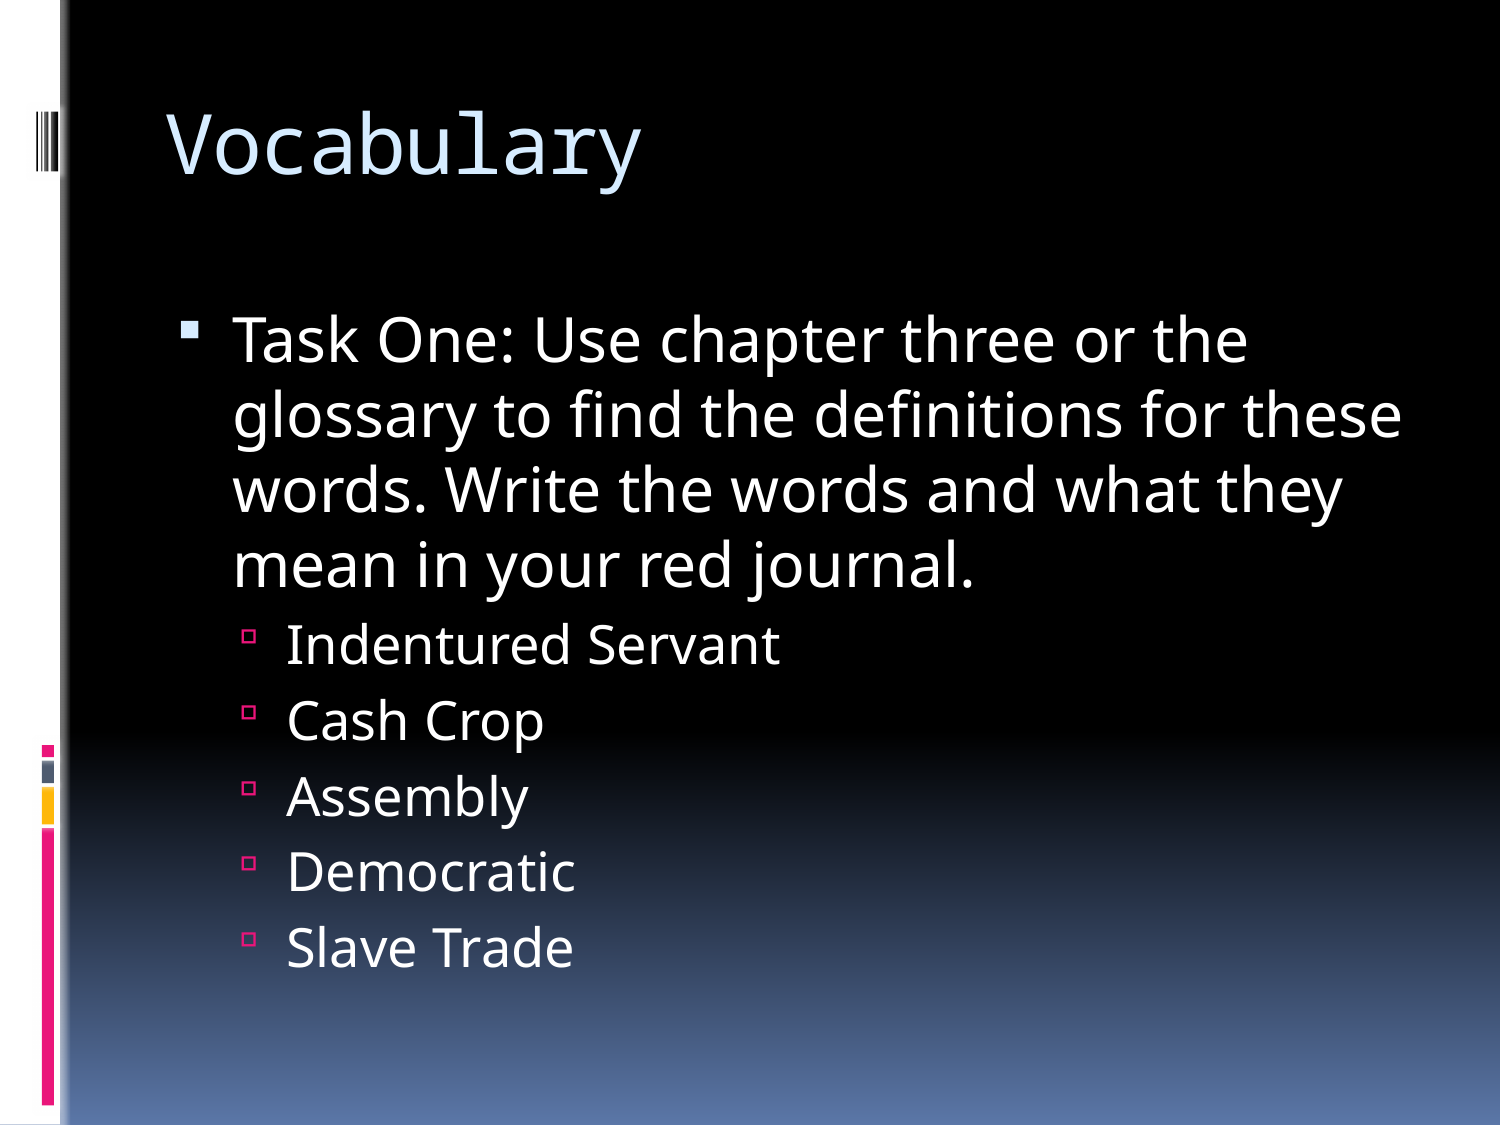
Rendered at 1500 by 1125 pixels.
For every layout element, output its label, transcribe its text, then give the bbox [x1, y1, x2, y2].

title Vocabulary [150, 83, 1425, 234]
list Task One: Use chapter three or the glossary to find the definitions for these words. Write the words and what they mean in your red journal. Indentured Servant Cash Crop Assembly Democratic Slave Trade [150, 292, 1425, 1043]
